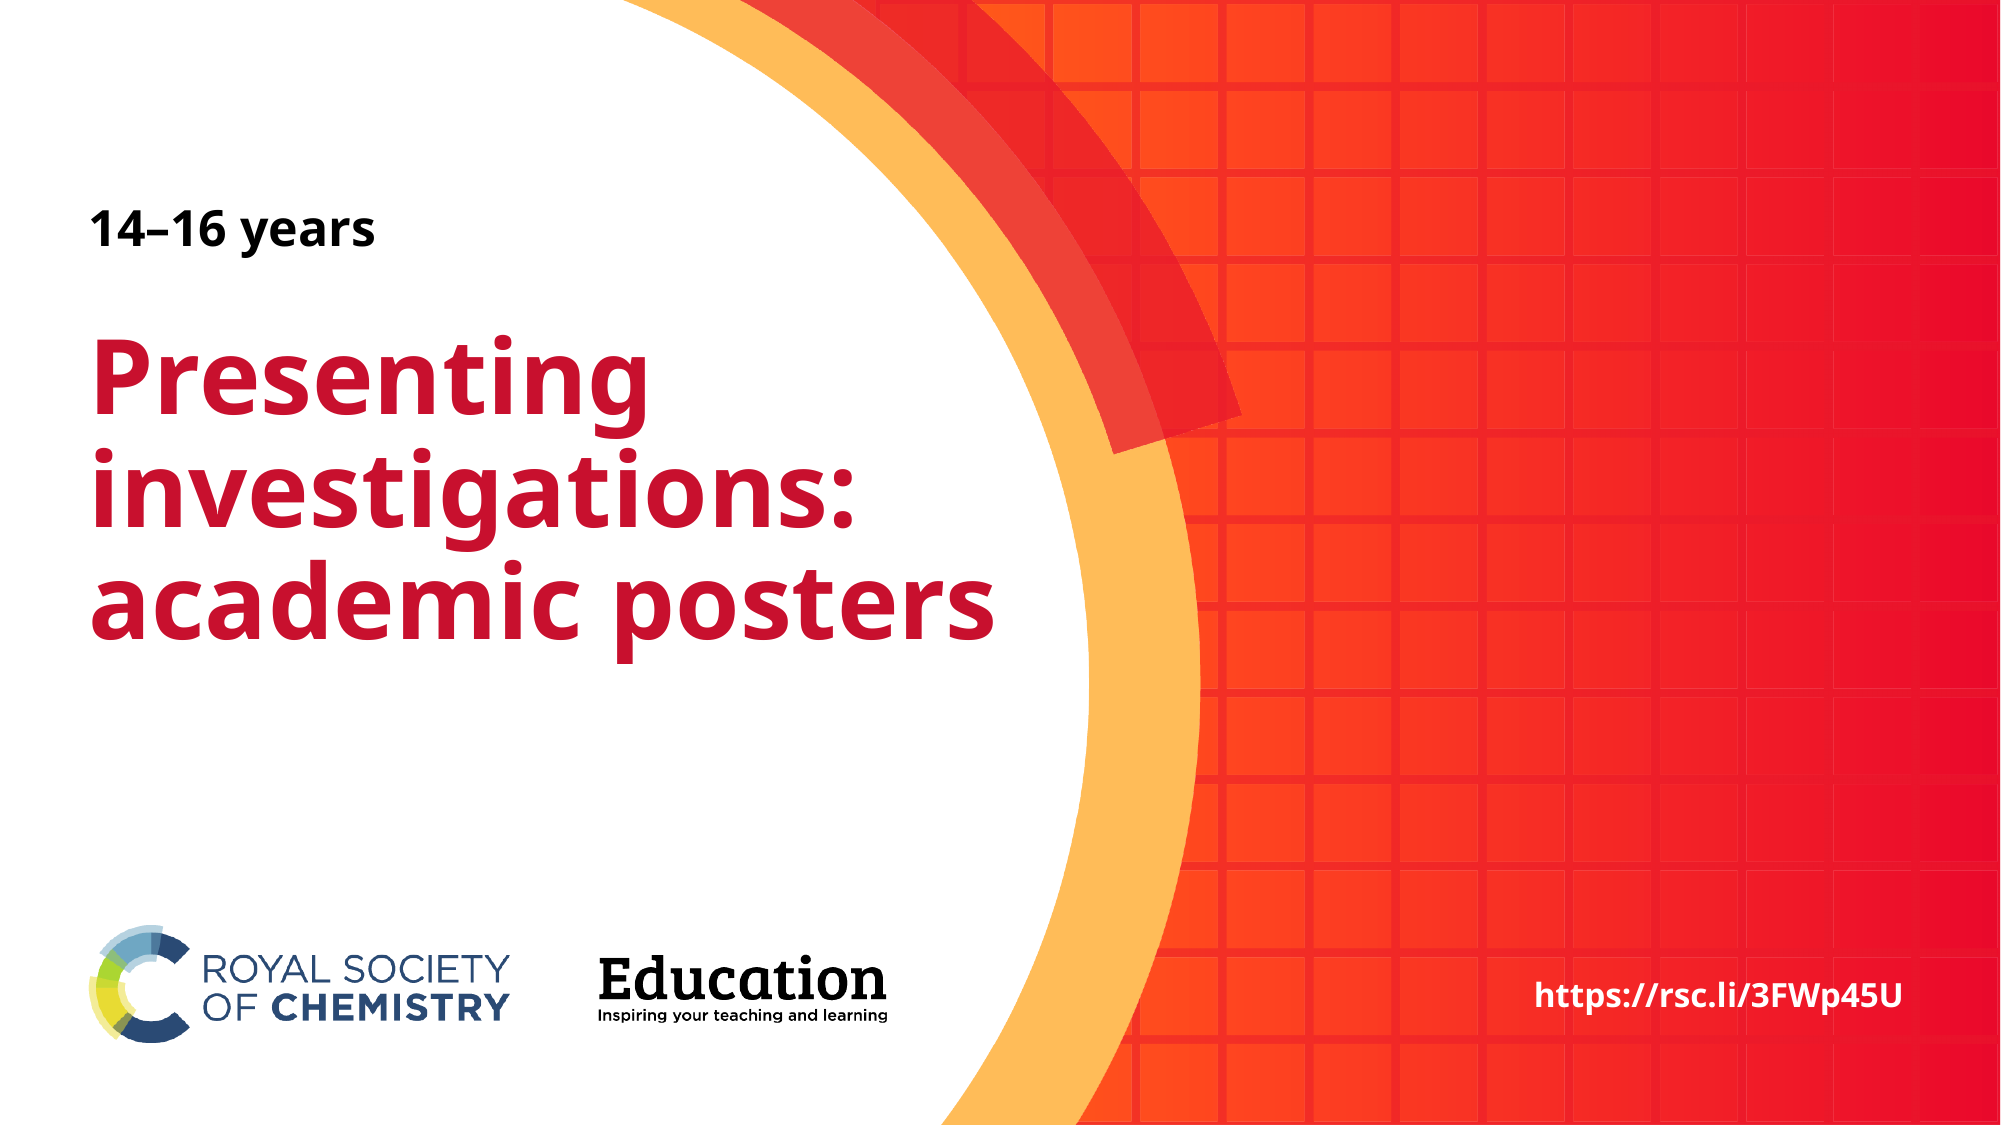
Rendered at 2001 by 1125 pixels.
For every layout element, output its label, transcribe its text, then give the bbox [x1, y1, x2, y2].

subtitle Presenting investigations: academic posters [88, 324, 1023, 727]
title 14–16 years [88, 203, 945, 259]
picture [0, 0, 2001, 1125]
